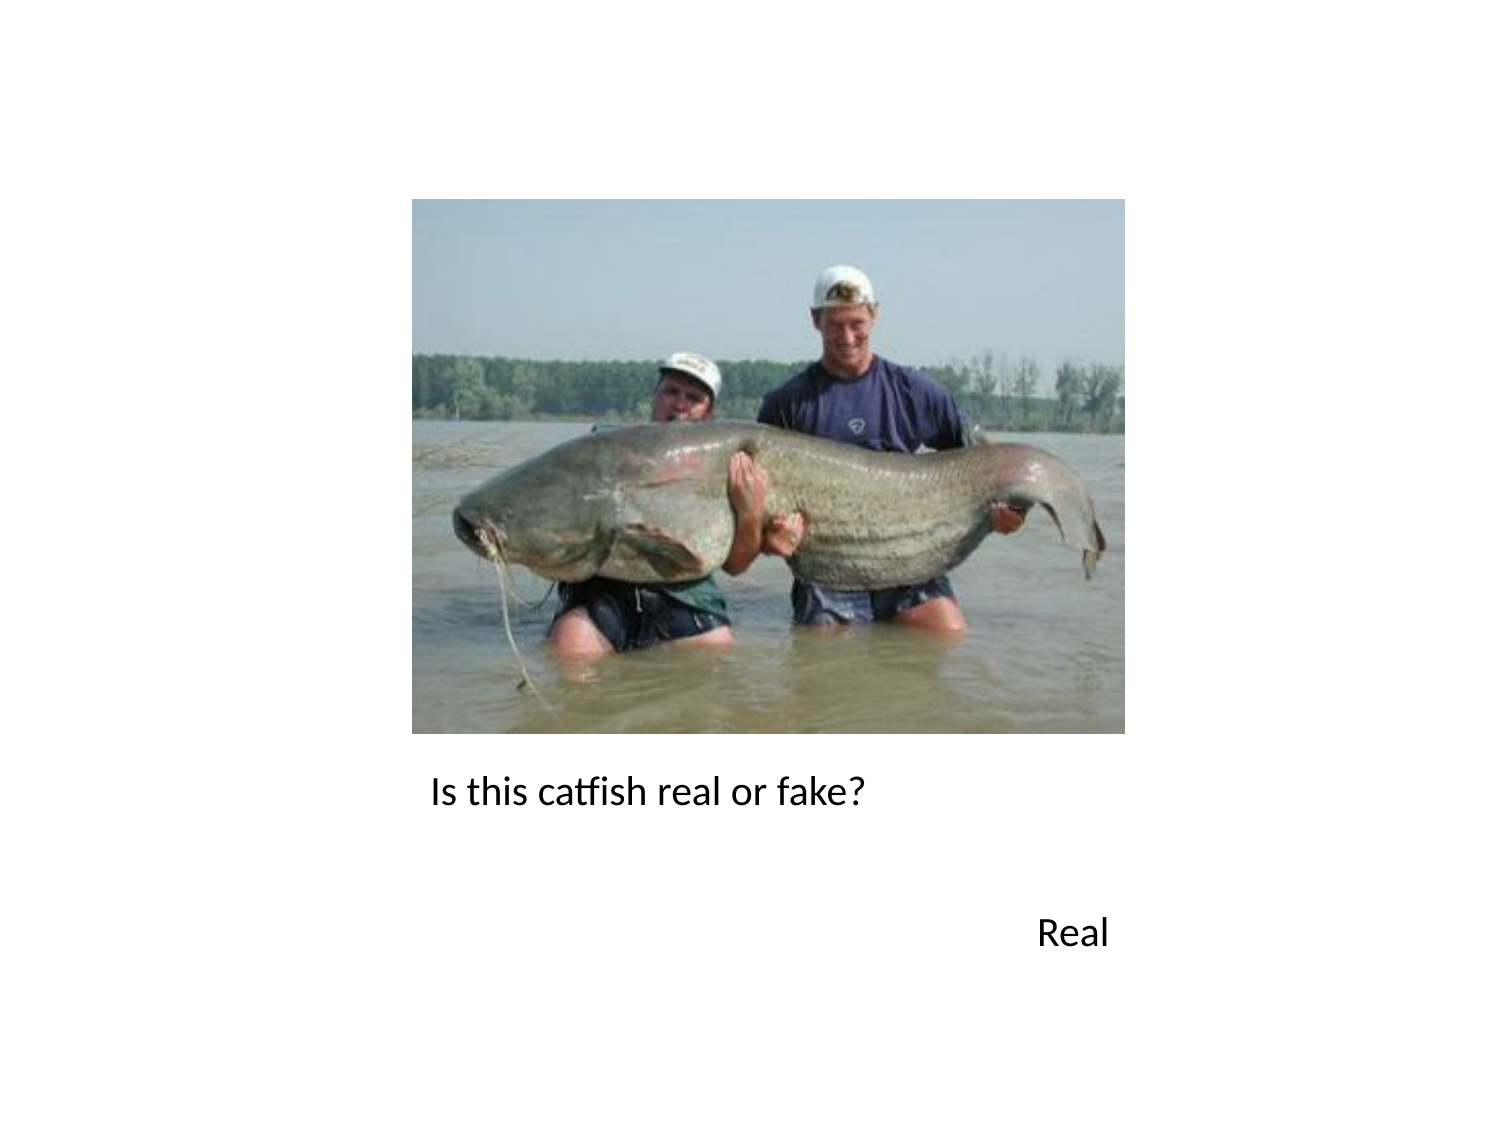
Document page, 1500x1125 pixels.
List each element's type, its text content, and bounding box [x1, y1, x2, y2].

picture [412, 199, 1126, 734]
text_box Real [1022, 896, 1125, 962]
text_box Is this catfish real or fake? [415, 756, 882, 822]
